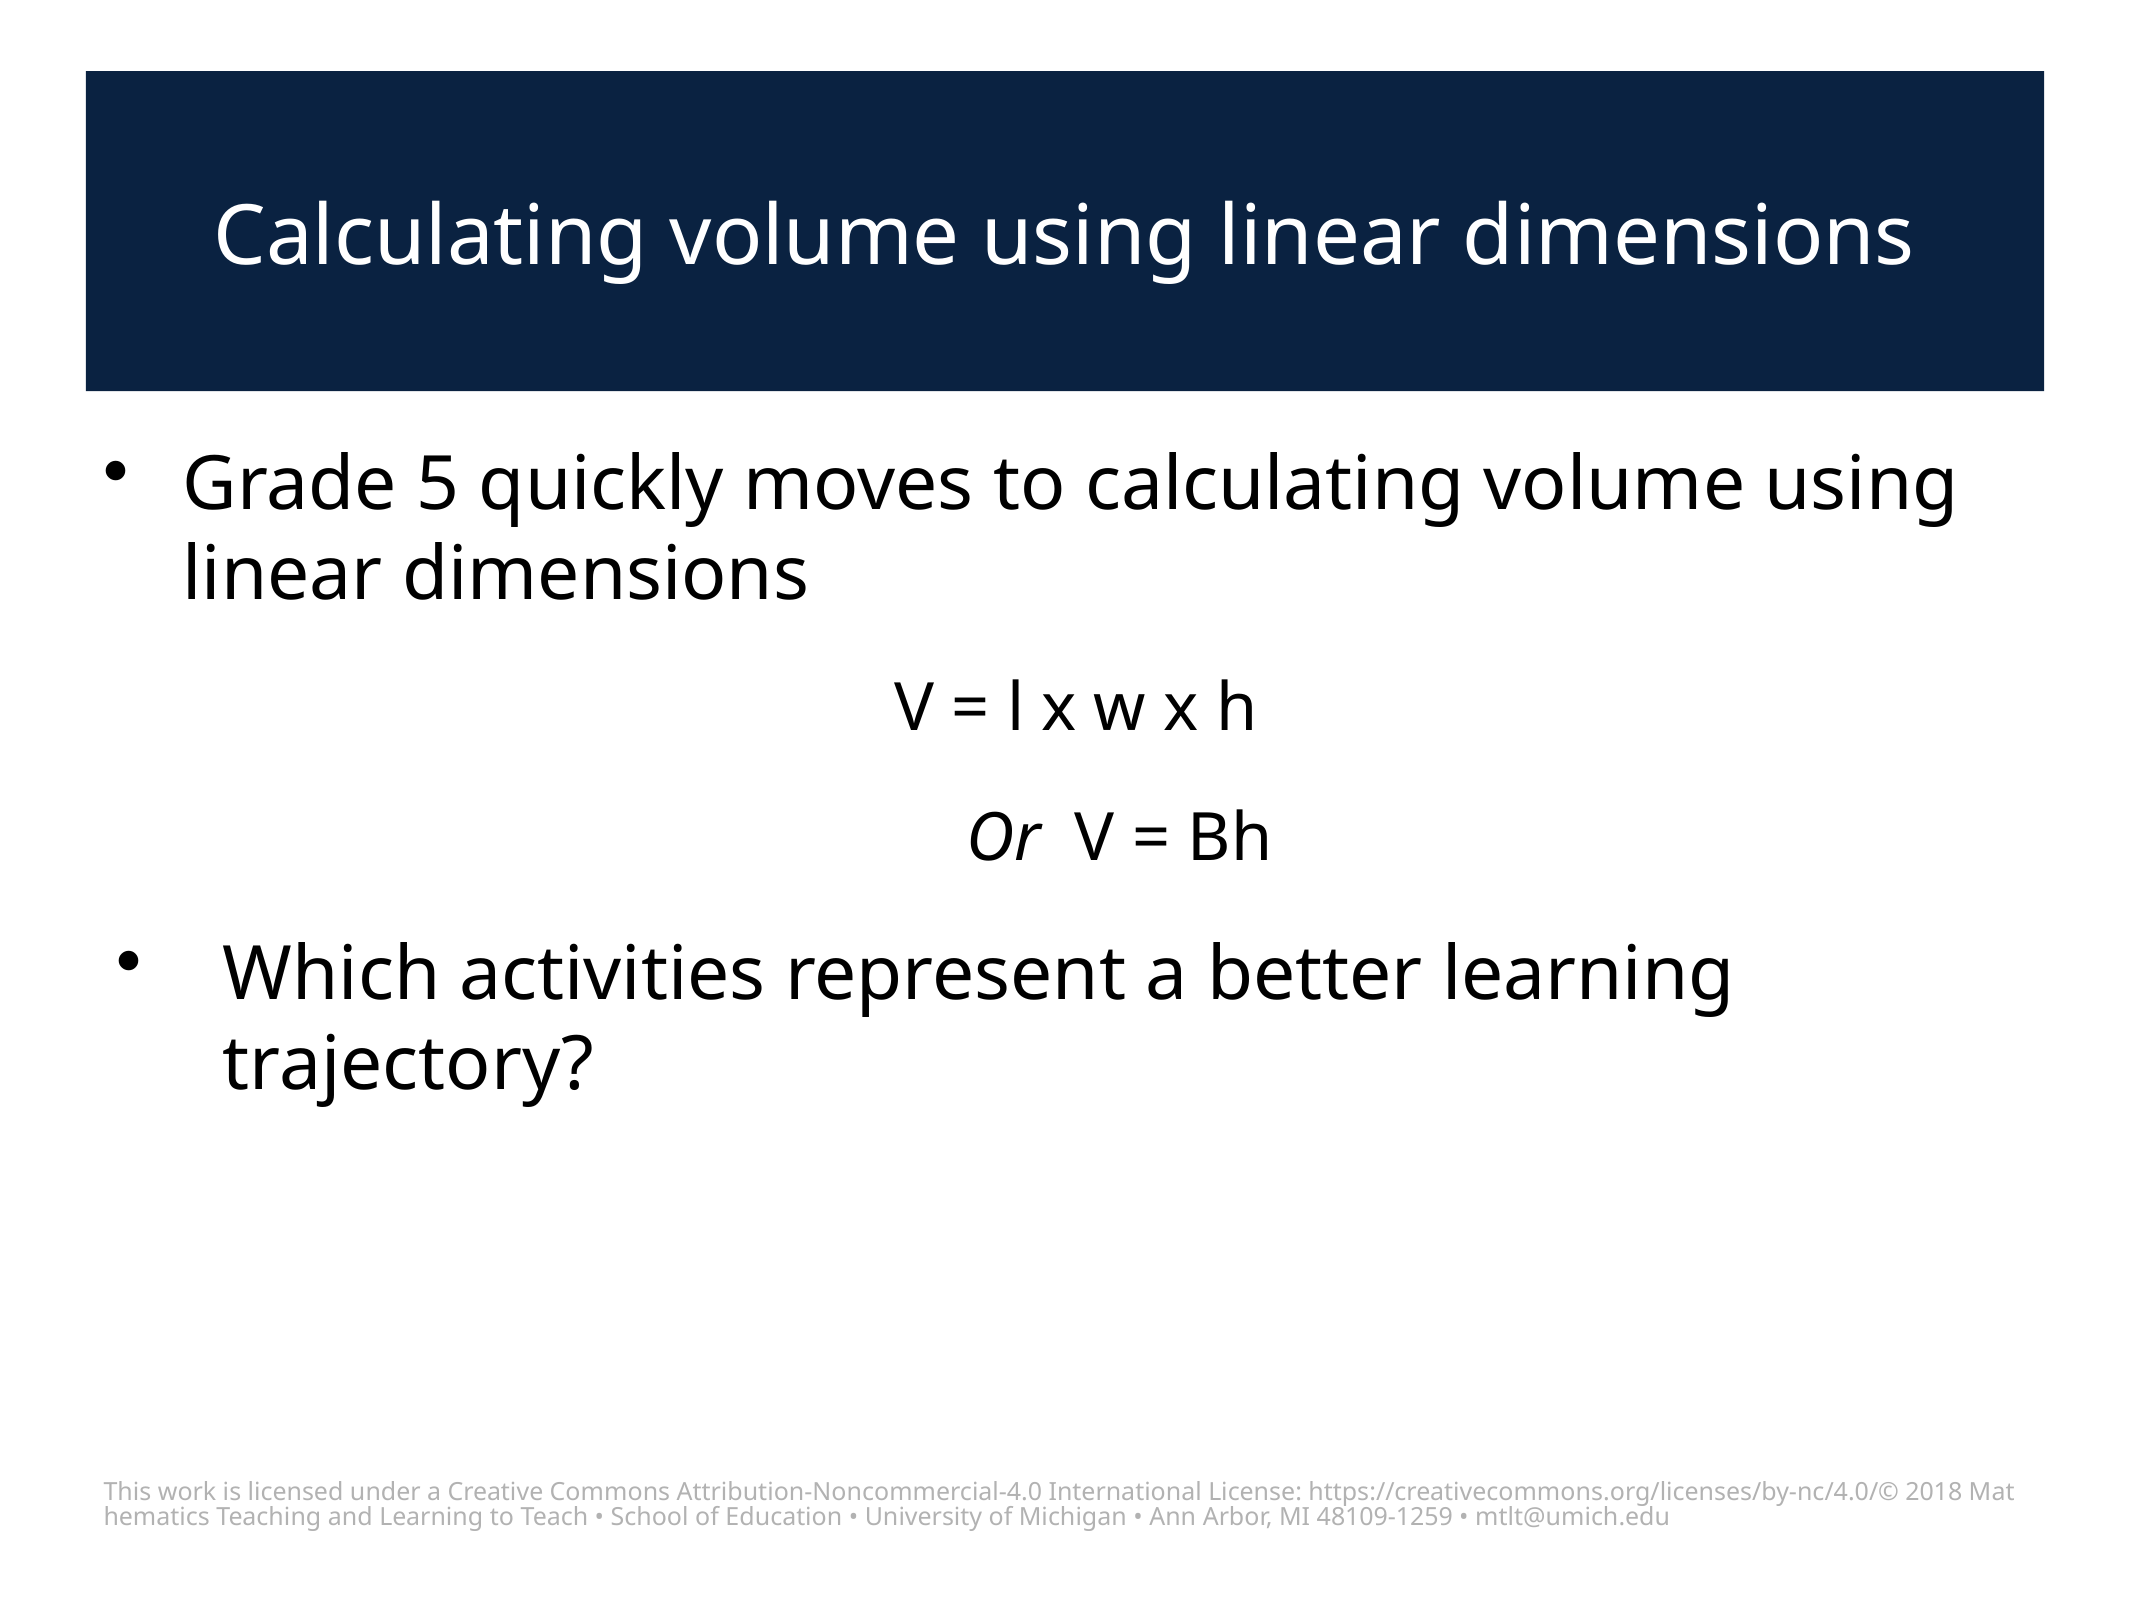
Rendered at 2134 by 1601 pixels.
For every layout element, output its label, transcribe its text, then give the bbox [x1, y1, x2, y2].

list Grade 5 quickly moves to calculating volume using linear dimensions V = l x w x h Or V = Bh Which activities represent a better learning trajectory? [88, 426, 2045, 1430]
title Calculating volume using linear dimensions [85, 71, 2045, 392]
footer This work is licensed under a Creative Commons Attribution-Noncommercial-4.0 International License: https://creativecommons.org/licenses/by-nc/4.0/ © 2018 Mathematics Teaching and Learning to Teach • School of Education • University of Michigan • Ann Arbor, MI 48109-1259 • mtlt@umich.edu [88, 1436, 2045, 1548]
